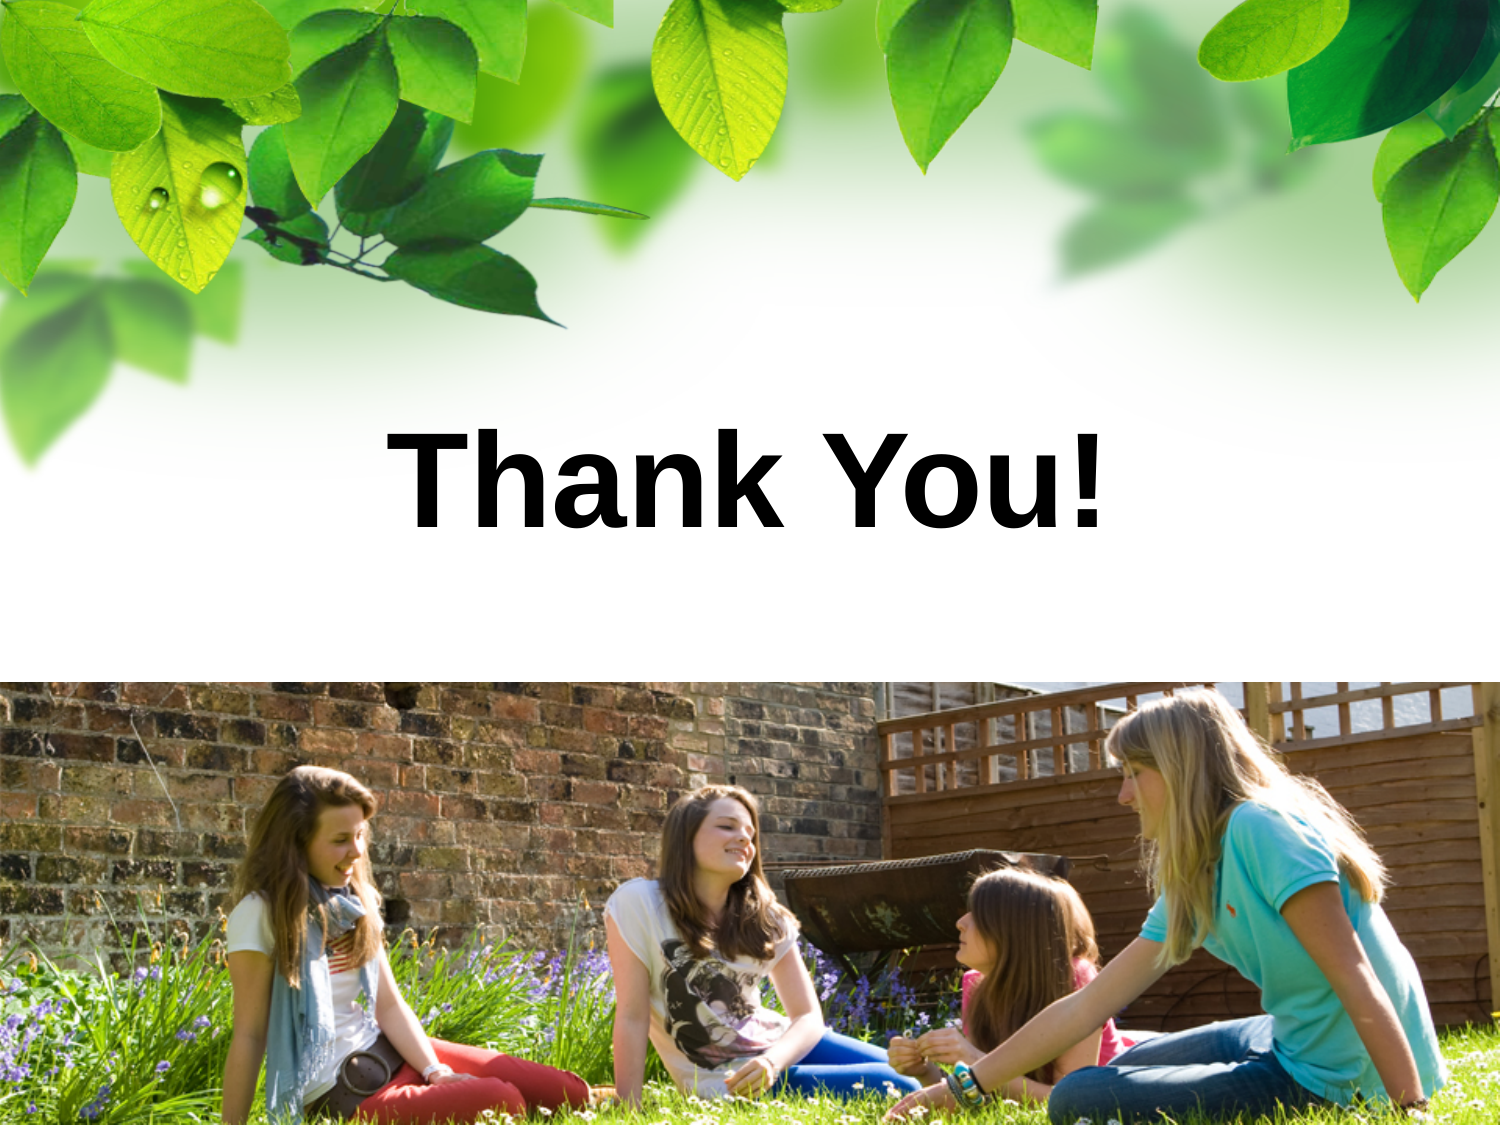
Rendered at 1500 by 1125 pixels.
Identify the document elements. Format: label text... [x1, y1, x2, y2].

picture [0, 0, 1500, 488]
picture [0, 682, 1500, 1125]
title Thank You! [123, 373, 1375, 574]
